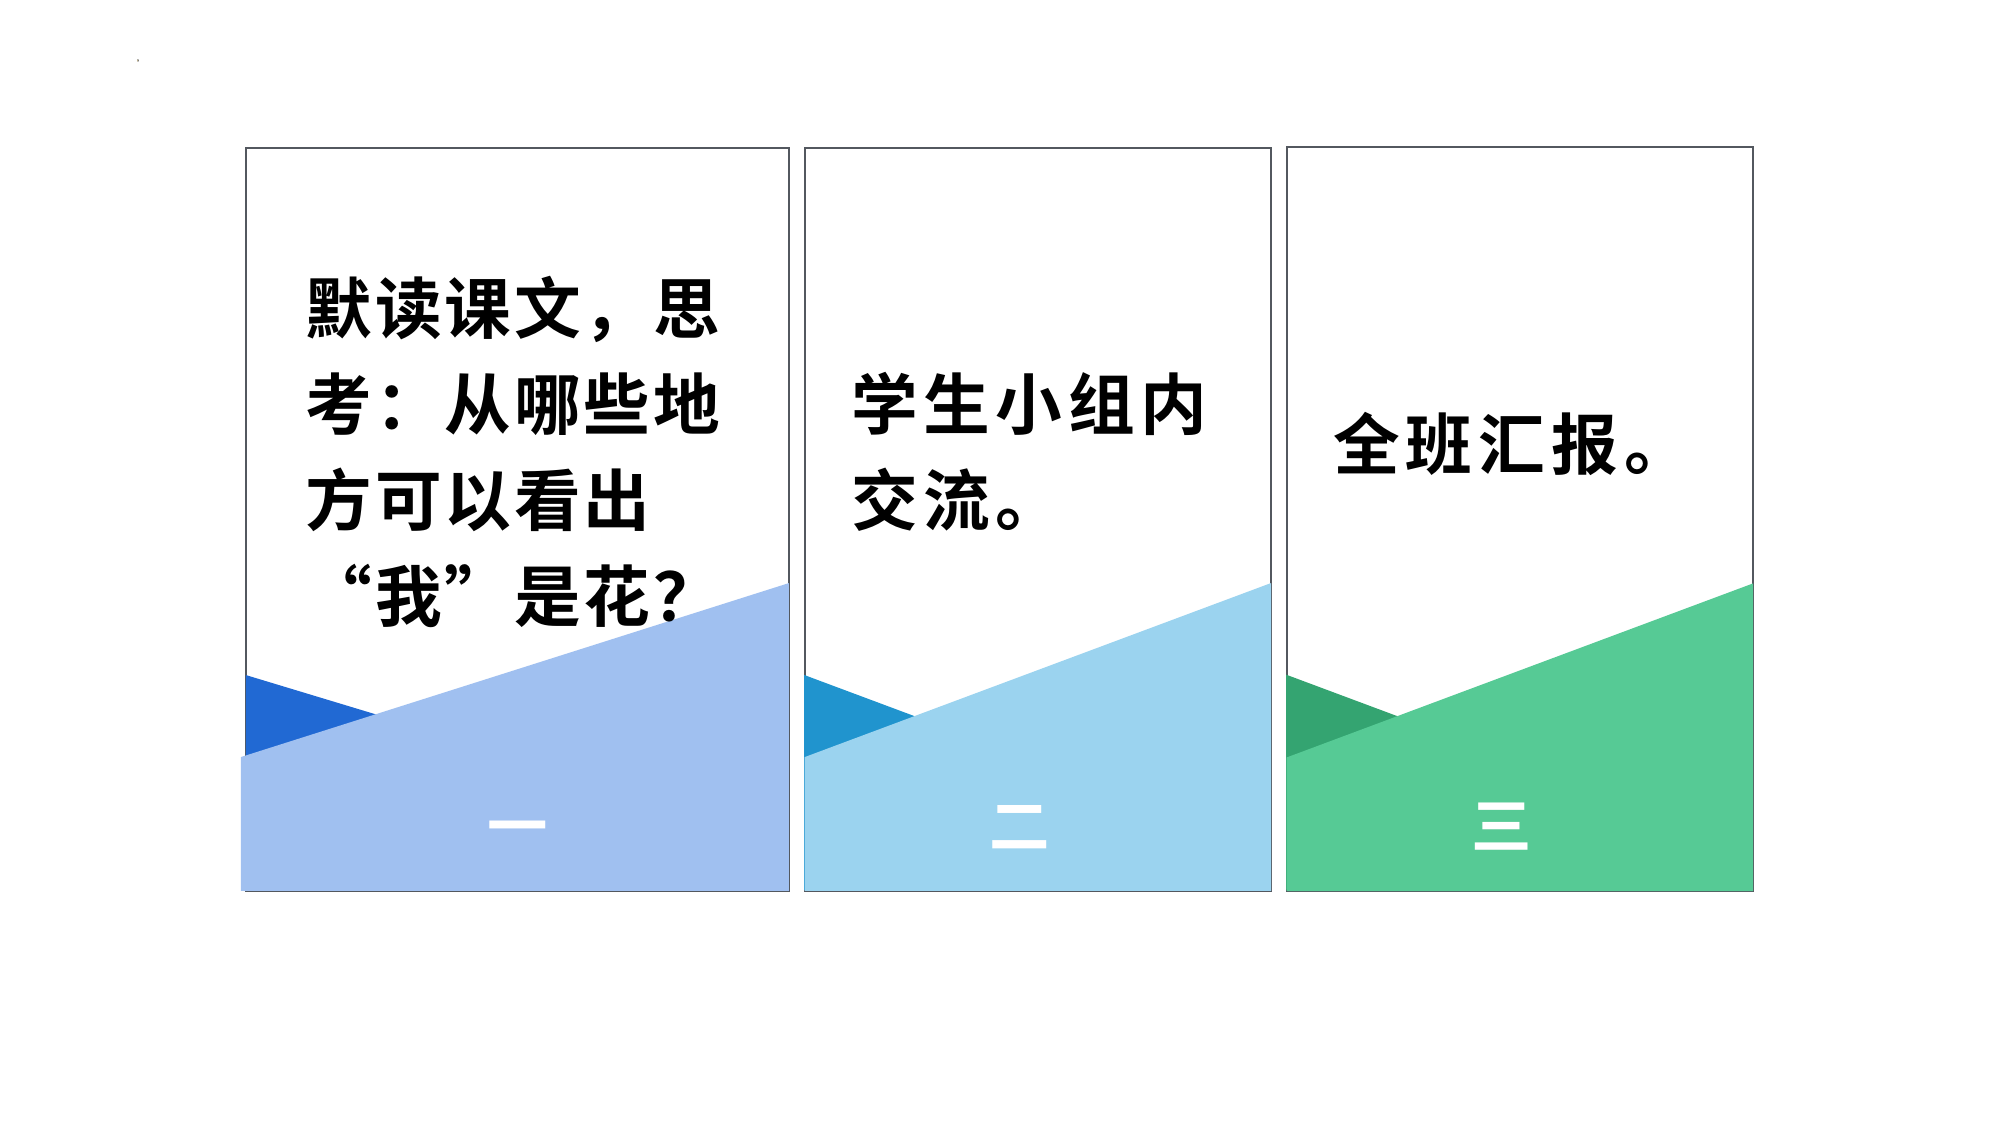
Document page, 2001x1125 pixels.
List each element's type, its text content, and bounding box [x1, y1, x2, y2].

text_box [1286, 147, 1754, 715]
text_box [246, 147, 790, 891]
text_box 二 [836, 775, 1240, 874]
text_box [1286, 583, 1754, 892]
text_box 学生小组内交流。 [836, 322, 1240, 564]
text_box [804, 147, 1272, 715]
text_box [804, 583, 1272, 891]
text_box 一 [472, 775, 758, 874]
text_box [245, 675, 375, 755]
text_box [804, 674, 914, 756]
text_box [240, 583, 789, 891]
text_box [1286, 674, 1397, 757]
text_box 全班汇报。 [1318, 321, 1722, 564]
text_box 三 [1318, 775, 1722, 874]
text_box 默读课文，思考：从哪些地方可以看出“我”是花？ [291, 322, 758, 565]
